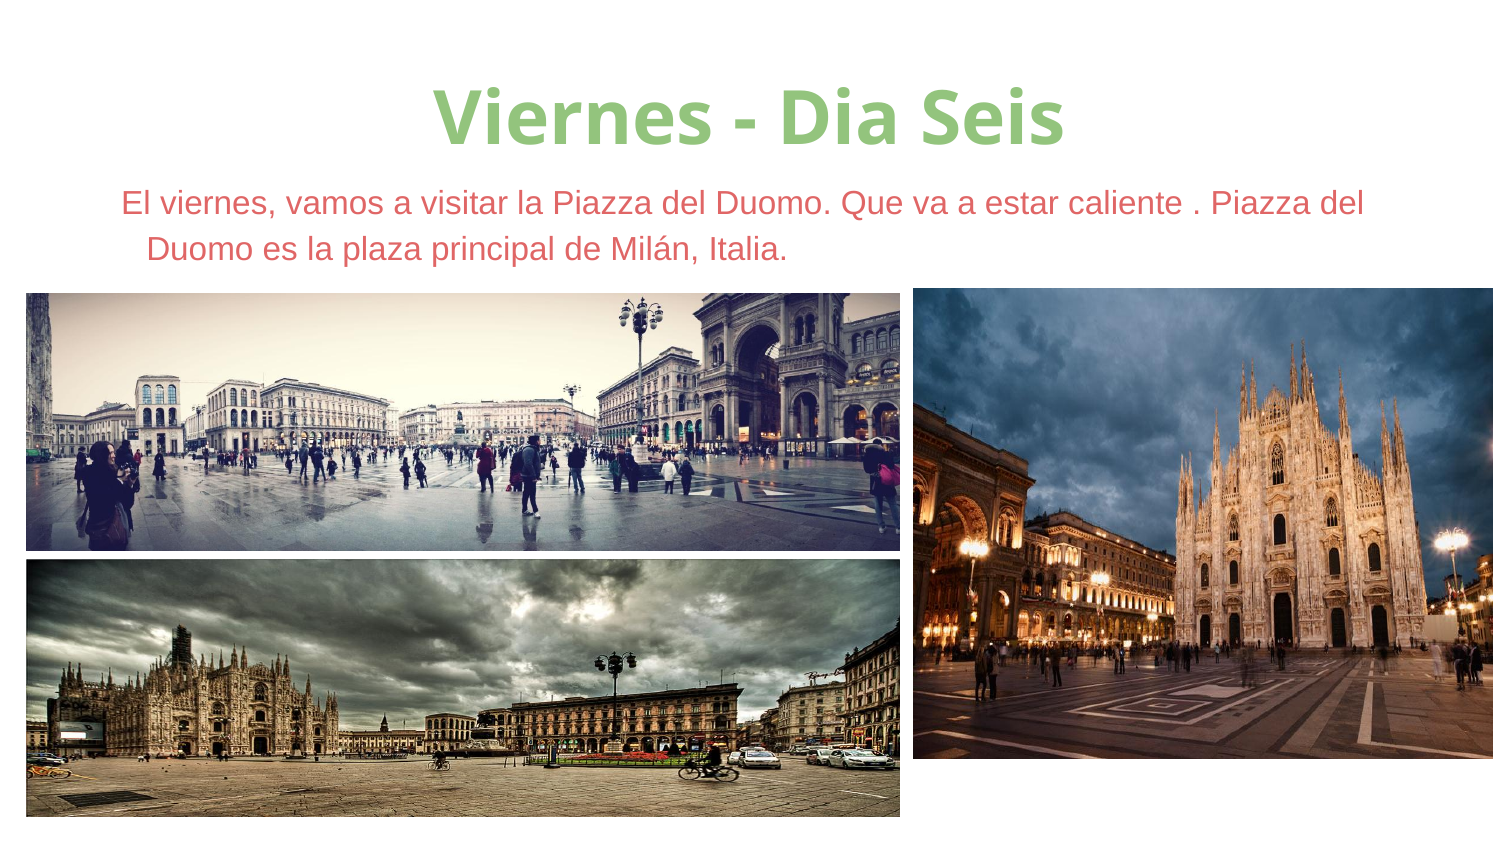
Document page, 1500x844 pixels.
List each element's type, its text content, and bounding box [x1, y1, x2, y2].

picture [912, 288, 1493, 760]
title Viernes - Dia Seis [75, 33, 1425, 159]
picture [26, 559, 900, 817]
picture [26, 293, 900, 551]
list El viernes, vamos a visitar la Piazza del Duomo. Que va a estar caliente . Piazza del Duomo es la plaza principal de Milán, Italia. [75, 159, 1425, 772]
